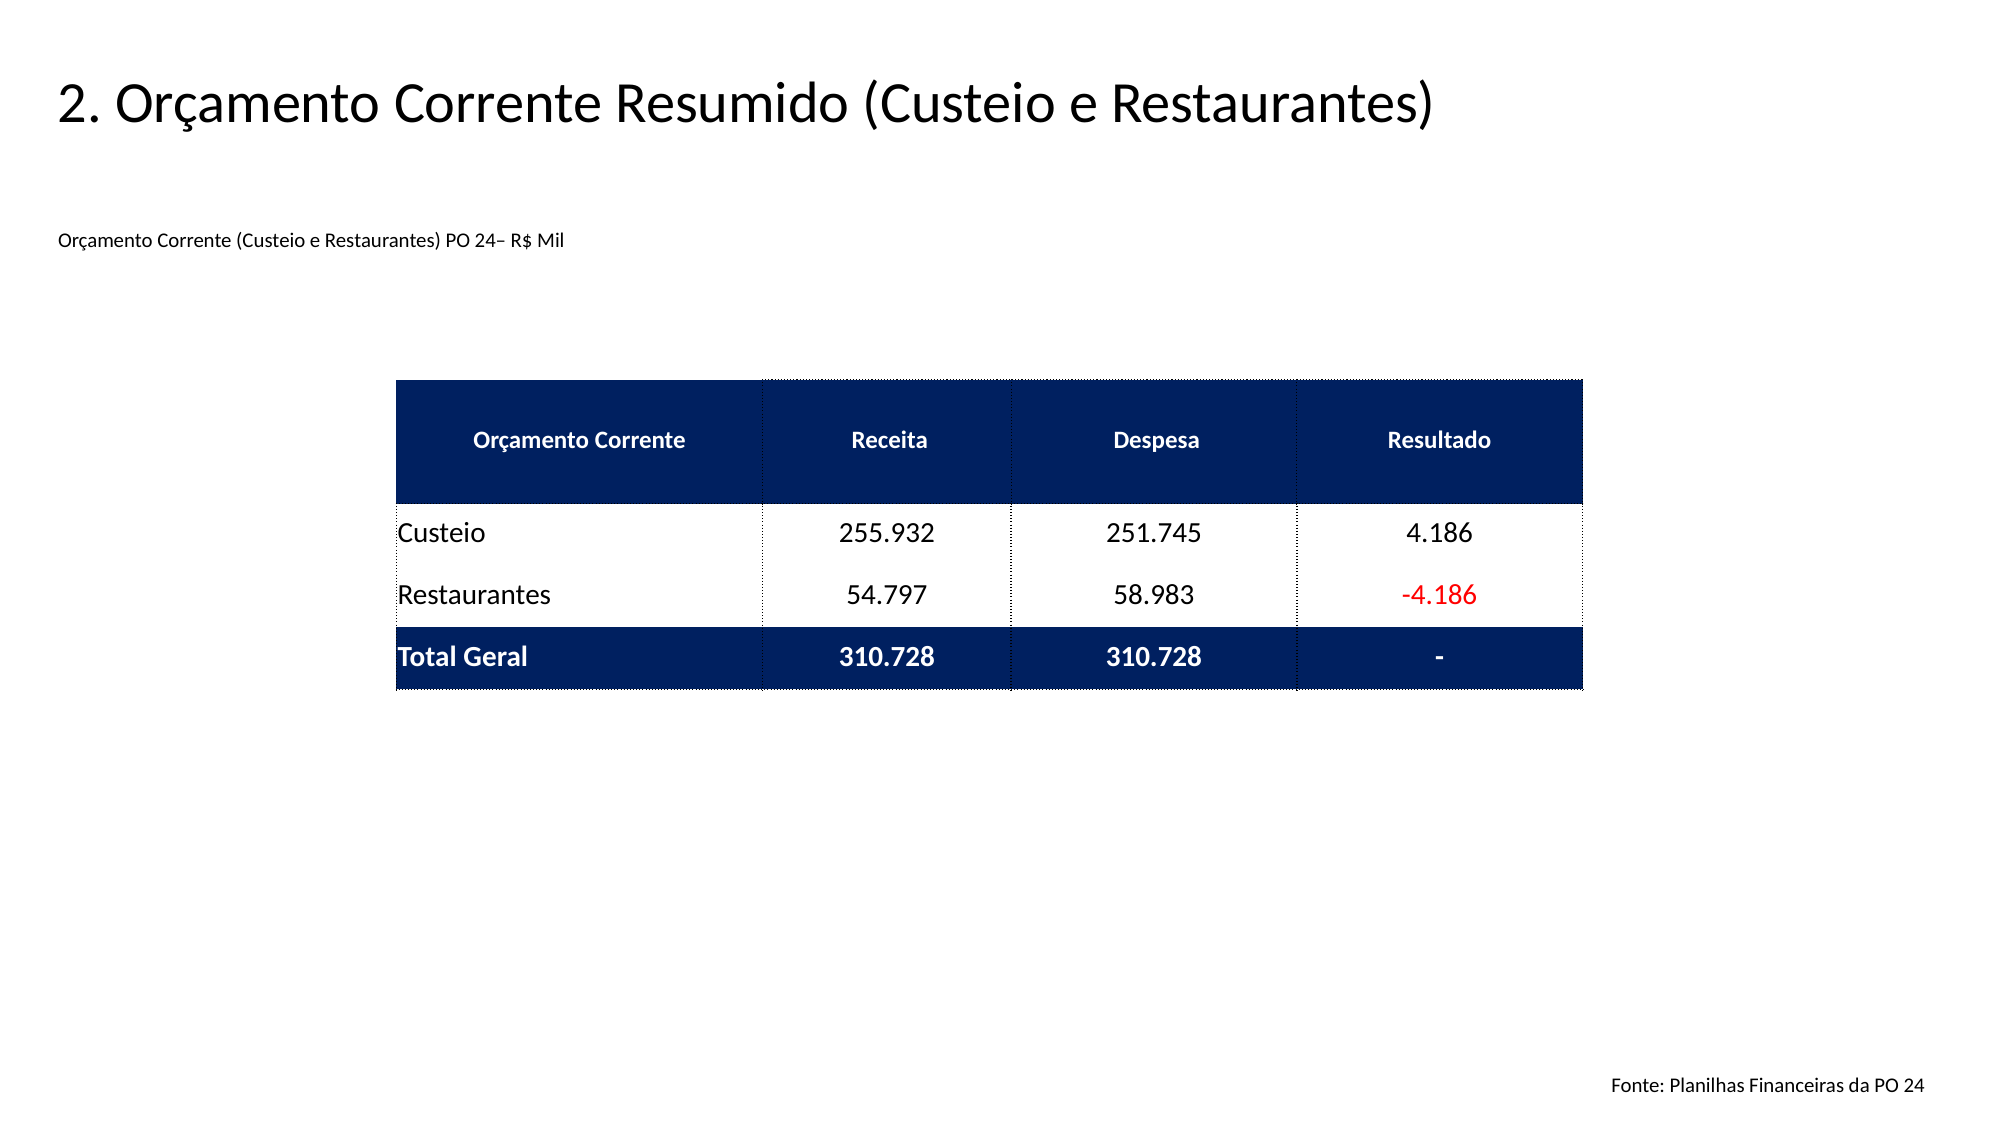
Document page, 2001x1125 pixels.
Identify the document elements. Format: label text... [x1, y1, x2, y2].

table_cell Total Geral [396, 627, 763, 689]
table_cell 255.932 [763, 504, 1011, 566]
table_header Despesa [1011, 380, 1297, 504]
table_cell -4.186 [1297, 566, 1583, 627]
text_box Orçamento Corrente (Custeio e Restaurantes) PO 24– R$ Mil [43, 219, 677, 259]
table_cell 251.745 [1011, 504, 1297, 566]
table_cell 58.983 [1011, 566, 1297, 627]
table_cell Restaurantes [396, 566, 763, 627]
table_header Orçamento Corrente [396, 380, 763, 504]
text_box Fonte: Planilhas Financeiras da PO 24 [1596, 1064, 1974, 1105]
text_box 2. Orçamento Corrente Resumido (Custeio e Restaurantes) [43, 56, 1716, 141]
table_cell 4.186 [1297, 504, 1583, 566]
table_cell 54.797 [763, 566, 1011, 627]
table_cell 310.728 [1011, 627, 1297, 689]
table_cell - [1297, 627, 1583, 689]
table_header Resultado [1297, 380, 1583, 504]
table_cell 310.728 [763, 627, 1011, 689]
table_header Receita [763, 380, 1011, 504]
table_cell Custeio [396, 504, 763, 566]
